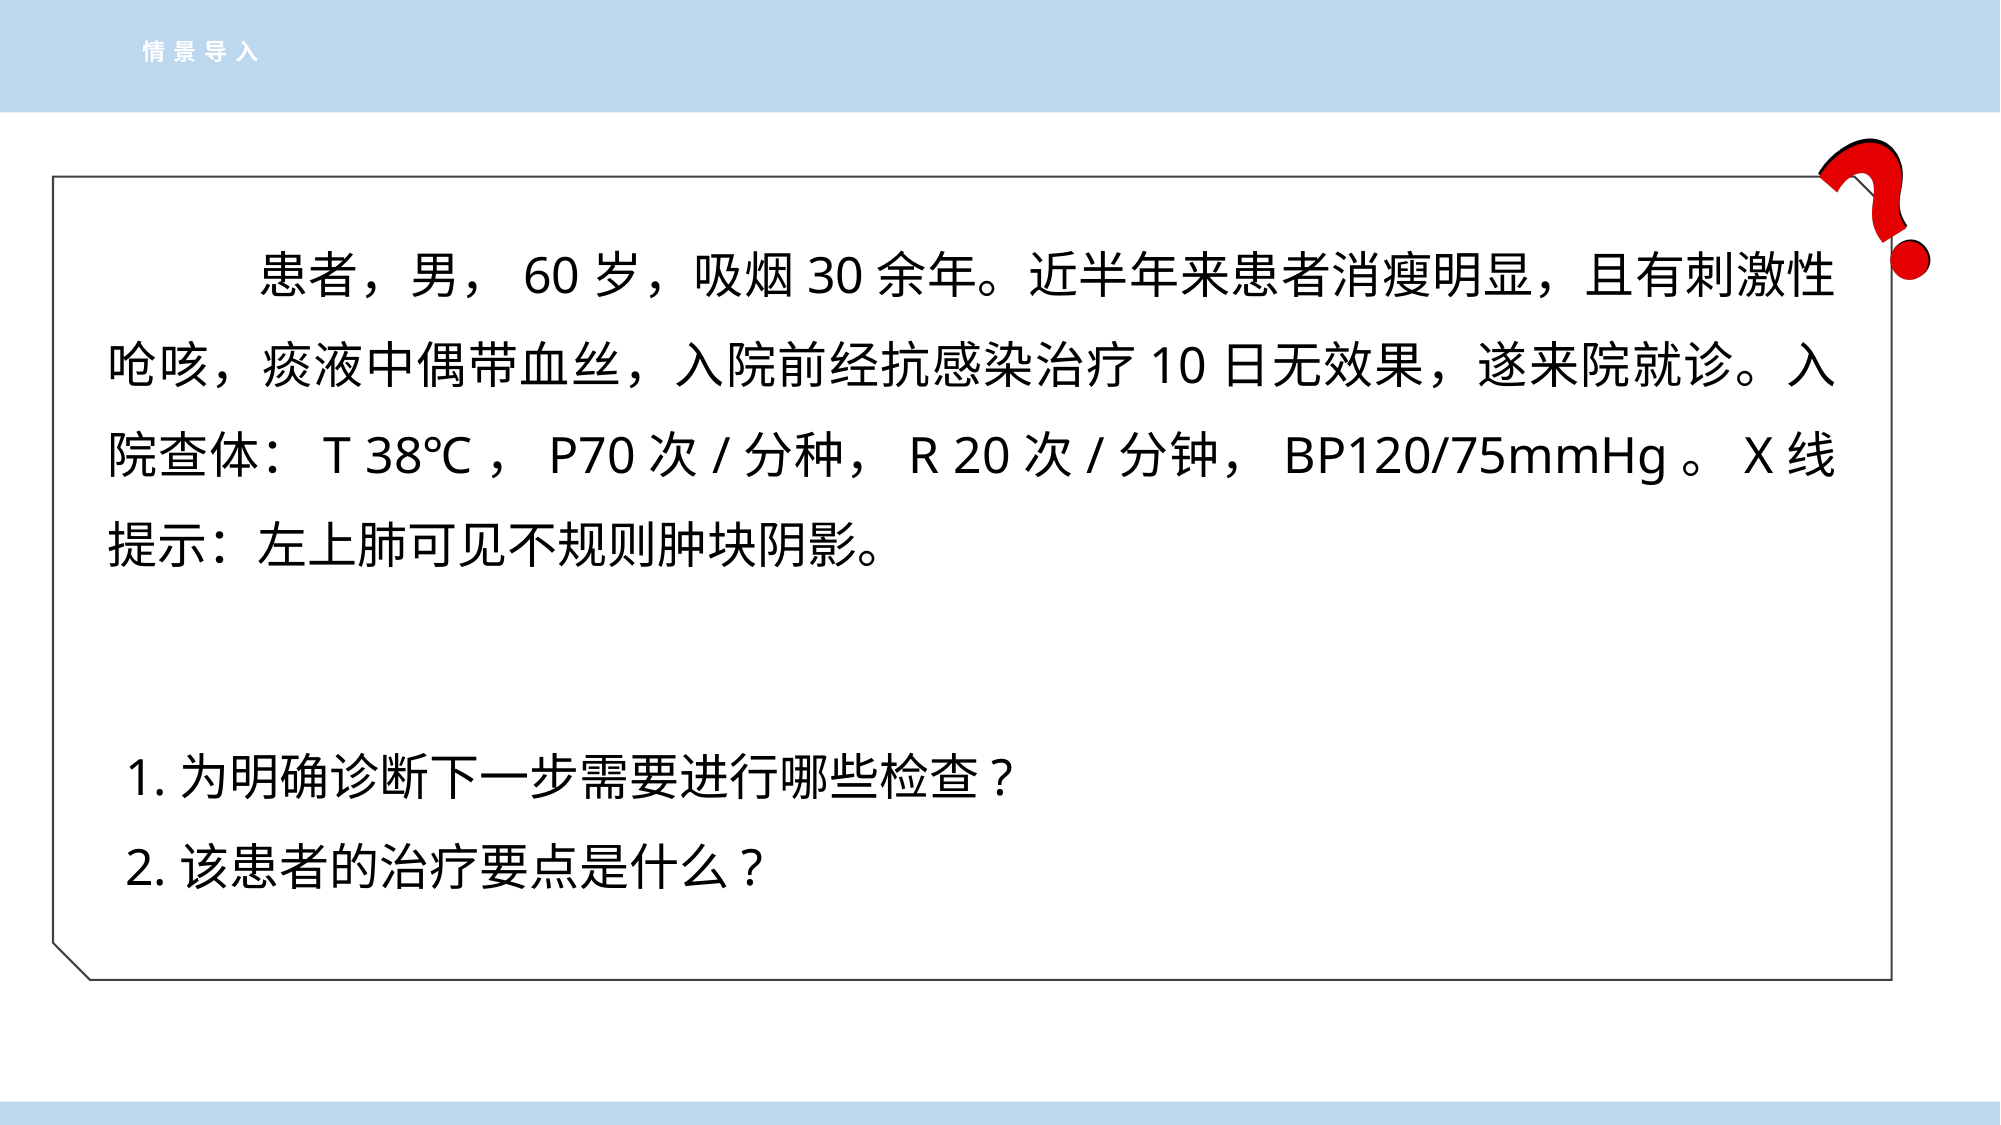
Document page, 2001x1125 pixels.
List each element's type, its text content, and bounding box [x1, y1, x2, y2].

title 情景导入 [0, 0, 438, 111]
text_box 患者，男，60岁，吸烟30余年。近半年来患者消瘦明显，且有刺激性呛咳，痰液中偶带血丝，入院前经抗感染治疗10日无效果，遂来院就诊。入院查体：T 38℃，P70次/分种，R 20次/分钟，BP120/75mmHg。X线提示：左上肺可见不规则肿块阴影。 [92, 206, 1852, 581]
picture [1783, 107, 1989, 313]
text_box 1.为明确诊断下一步需要进行哪些检查? 2.该患者的治疗要点是什么? [110, 707, 1523, 903]
text_box [51, 175, 1893, 981]
